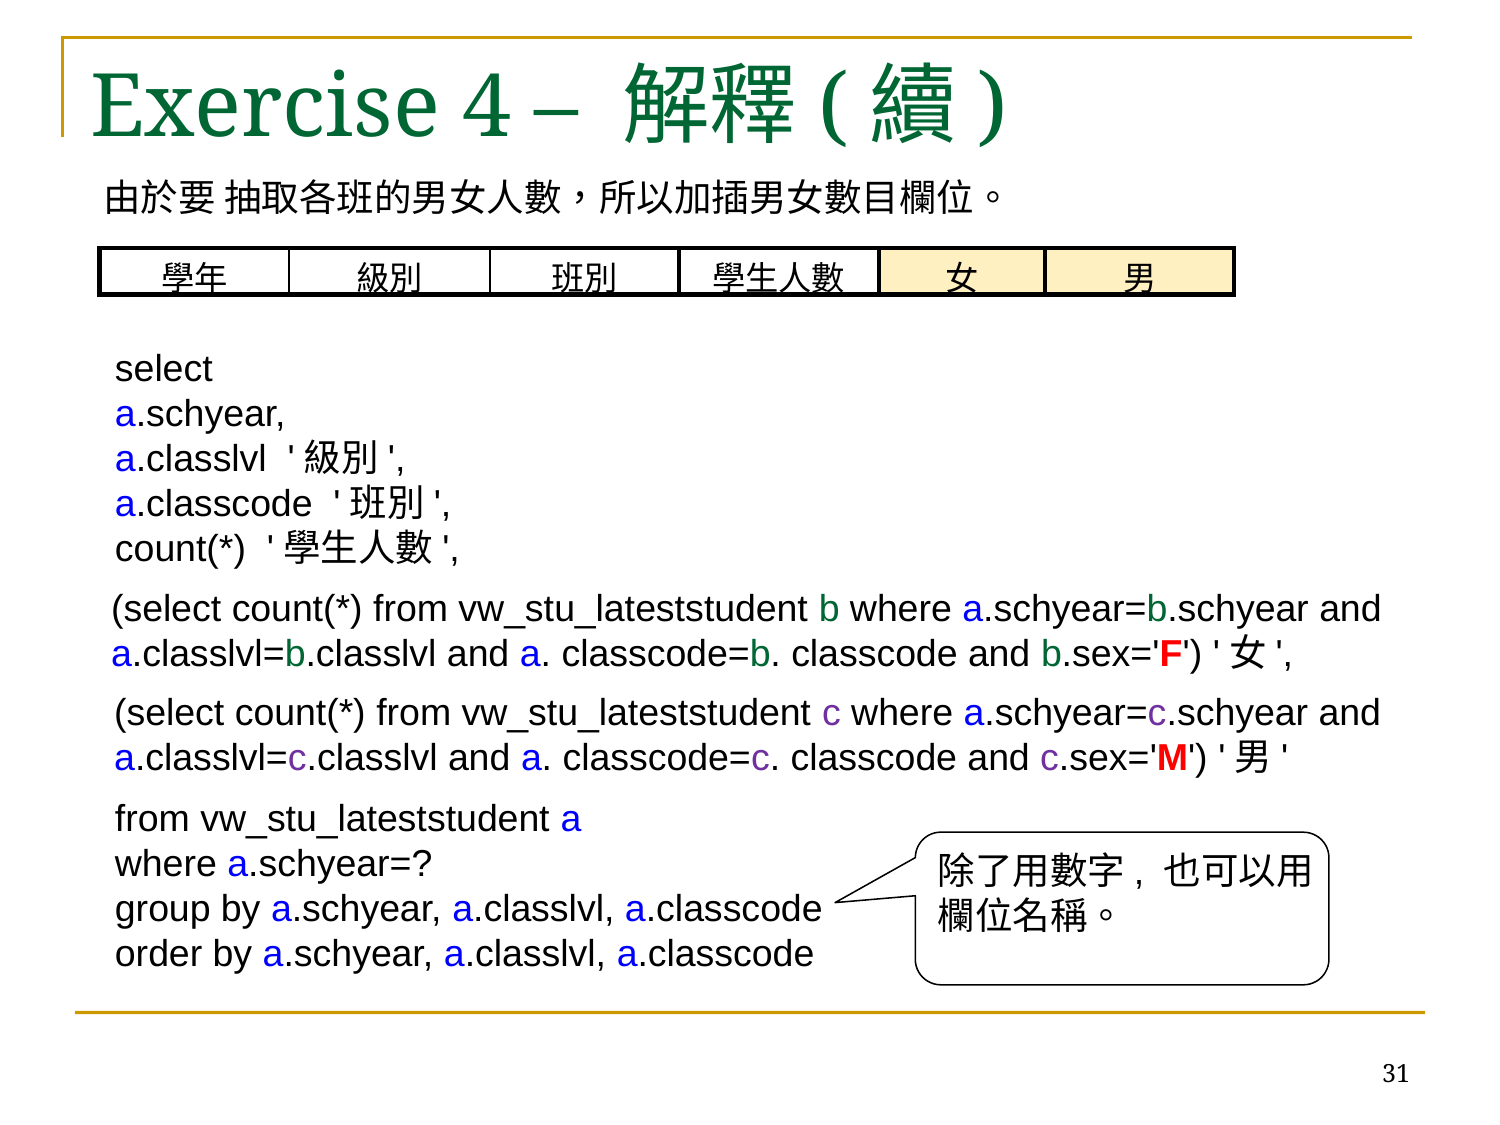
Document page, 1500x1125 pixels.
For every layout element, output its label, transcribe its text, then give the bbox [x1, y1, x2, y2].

table_header 學年 [102, 250, 288, 292]
table_header 學生人數 [681, 250, 877, 292]
text_box select a.schyear, a.classlvl '級別', a.classcode '班別', count(*) '學生人數', from vw_stu_lateststudent a where a.schyear=? group by a.schyear, a.classlvl, a.classcode order by a.schyear, a.classlvl, a.classcode [100, 336, 1400, 576]
table_header 男 [1047, 250, 1232, 292]
table_header 女 [881, 250, 1043, 292]
table_header 級別 [290, 250, 489, 292]
text_box (select count(*) from vw_stu_lateststudent b where a.schyear=b.schyear and a.classlvl=b.classlvl and a. classcode=b. classcode and b.sex='F') '女', [96, 576, 1492, 726]
table_header 班別 [491, 250, 677, 292]
title Exercise 4 – 解釋(續) [75, 41, 1425, 229]
text_box (select count(*) from vw_stu_lateststudent c where a.schyear=c.schyear and a.classlvl=c.classlvl and a. classcode=c. classcode and c.sex='M') '男' [99, 680, 1495, 786]
slide_number 31 [1074, 1024, 1425, 1100]
text_box 由於要 抽取各班的男女人數，所以加插男女數目欄位。 [88, 166, 1177, 227]
text_box 除了用數字, 也可以用 欄位名稱。 [835, 832, 1329, 985]
text_box select a.schyear, a.classlvl '級別', a.classcode '班別', count(*) '學生人數', from vw_stu_lateststudent a where a.schyear=? group by a.schyear, a.classlvl, a.classcode order by a.schyear, a.classlvl, a.classcode [100, 786, 1400, 982]
